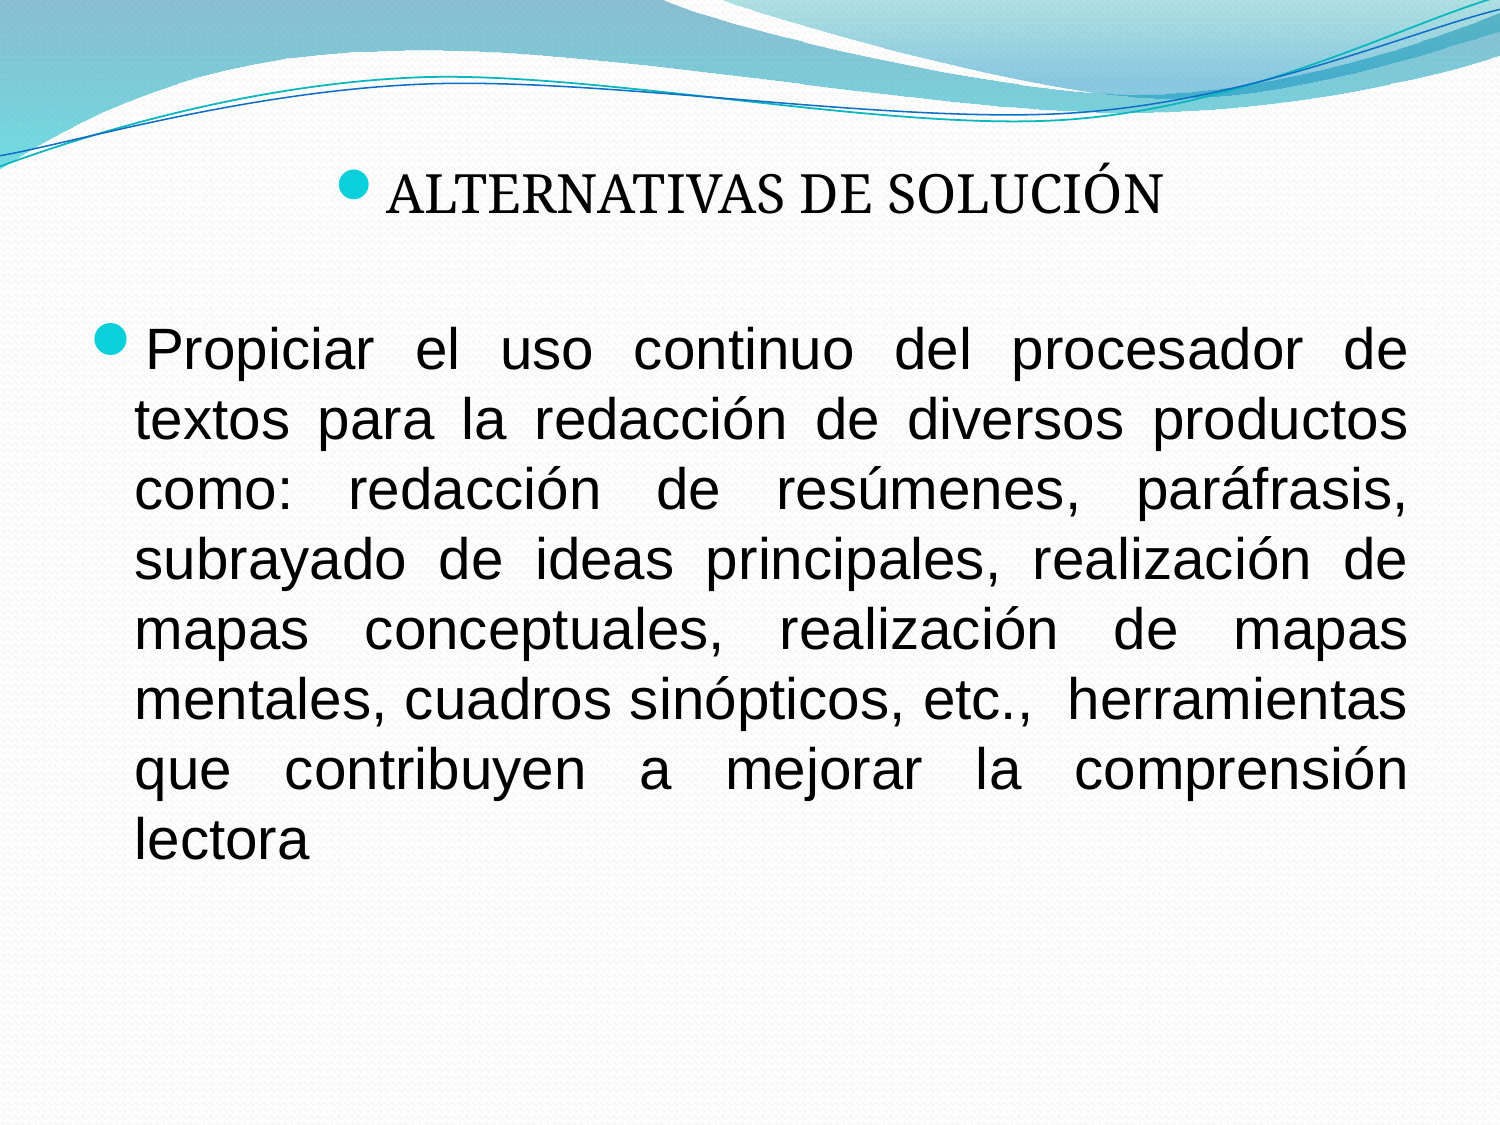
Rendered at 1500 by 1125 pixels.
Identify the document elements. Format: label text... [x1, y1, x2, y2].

list ALTERNATIVAS DE SOLUCIÓN Propiciar el uso continuo del procesador de textos para la redacción de diversos productos como: redacción de resúmenes, paráfrasis, subrayado de ideas principales, realización de mapas conceptuales, realización de mapas mentales, cuadros sinópticos, etc., herramientas que contribuyen a mejorar la comprensión lectora [75, 0, 1425, 1125]
